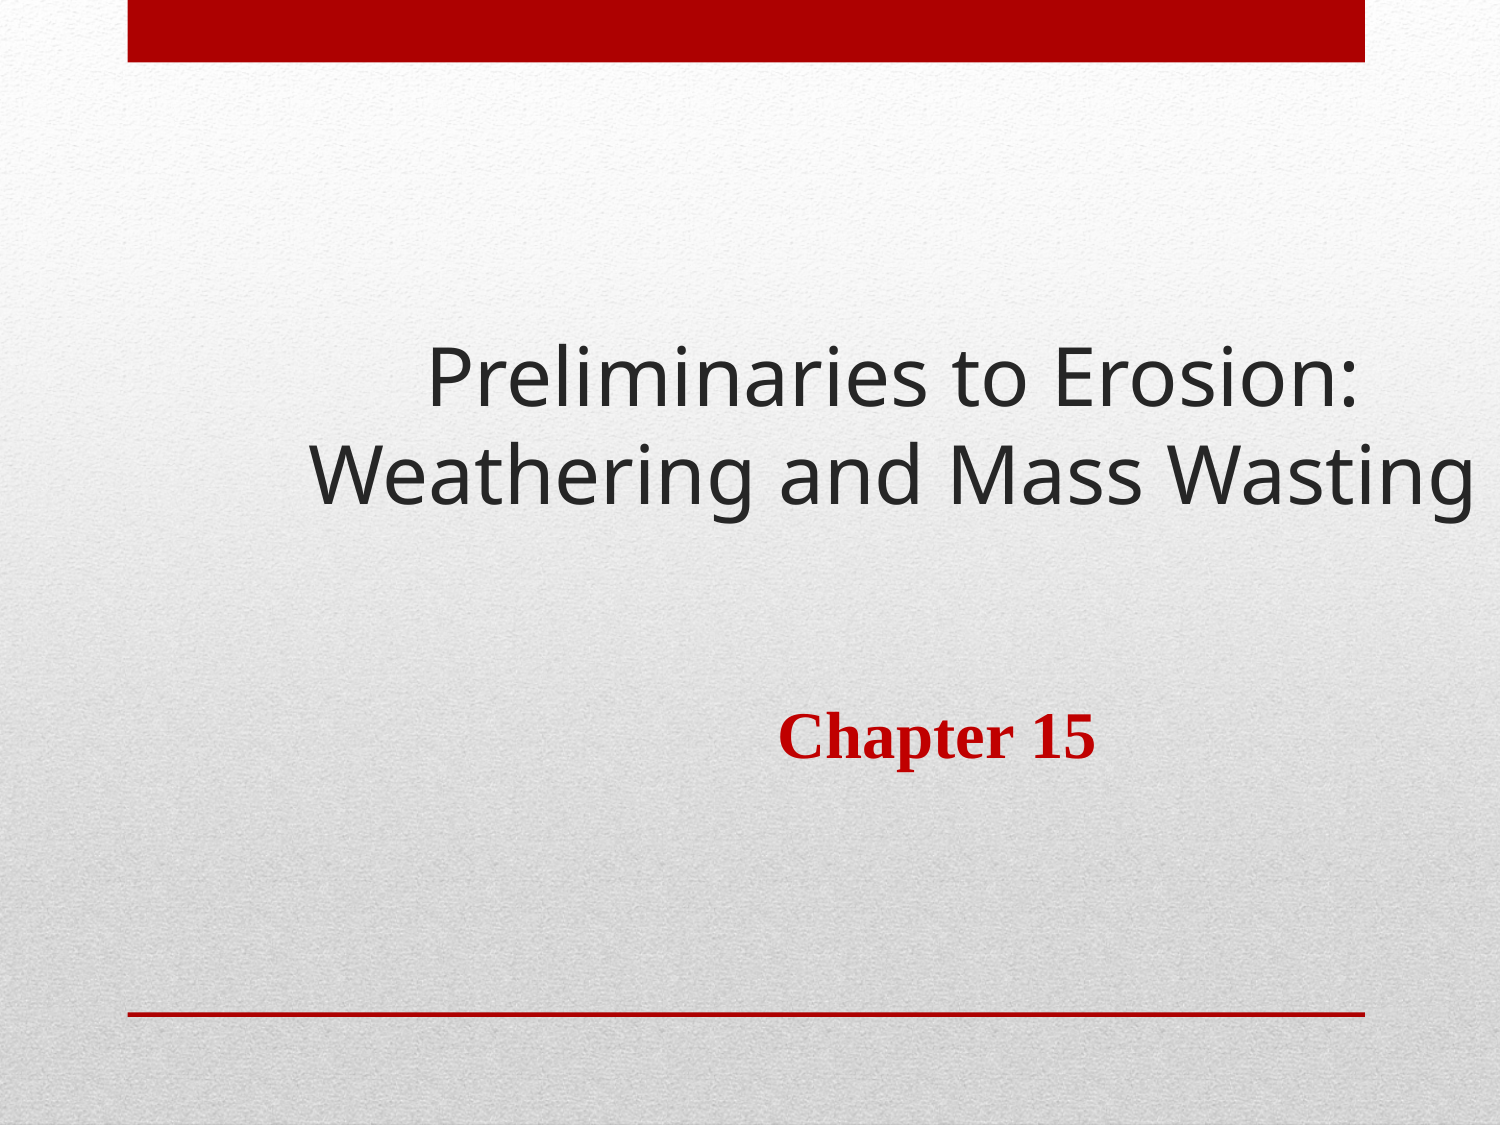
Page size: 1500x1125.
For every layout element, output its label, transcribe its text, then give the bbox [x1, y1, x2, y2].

title Preliminaries to Erosion: Weathering and Mass Wasting [287, 287, 1500, 529]
subtitle Chapter 15 [500, 587, 1375, 876]
